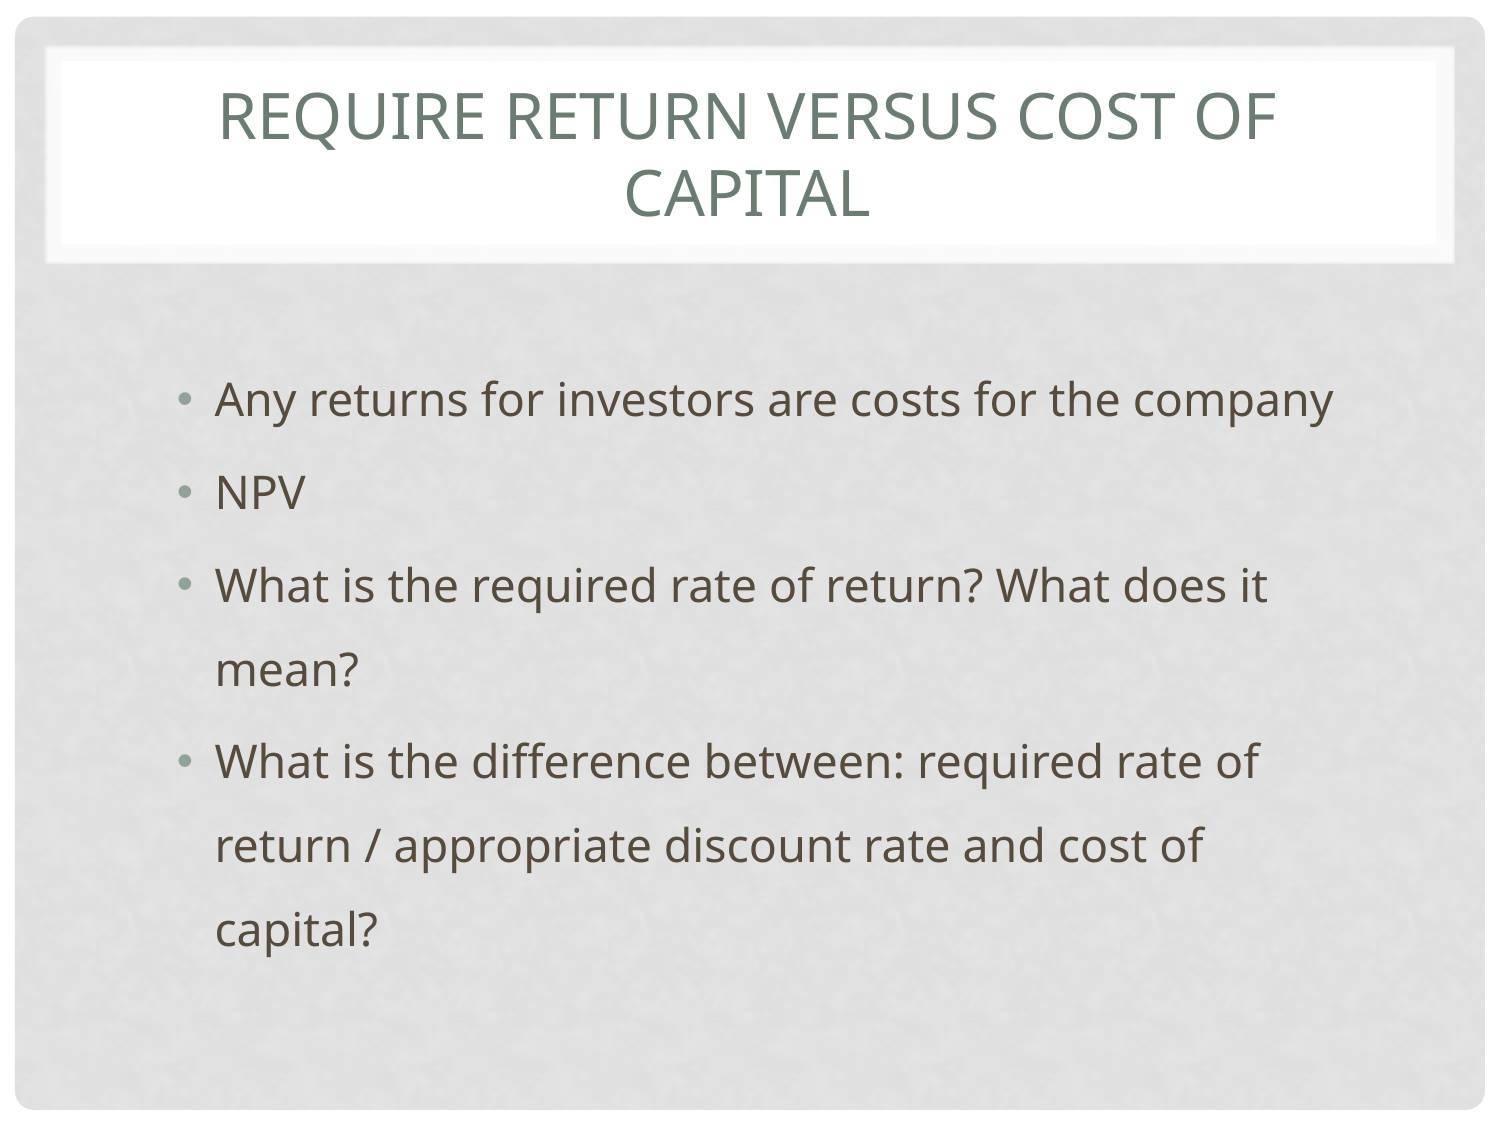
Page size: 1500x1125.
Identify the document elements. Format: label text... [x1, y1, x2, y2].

list Any returns for investors are costs for the company NPV What is the required rate of return? What does it mean? What is the difference between: required rate of return / appropriate discount rate and cost of capital? [143, 334, 1359, 1005]
title Require return versus cost of capital [69, 66, 1425, 238]
